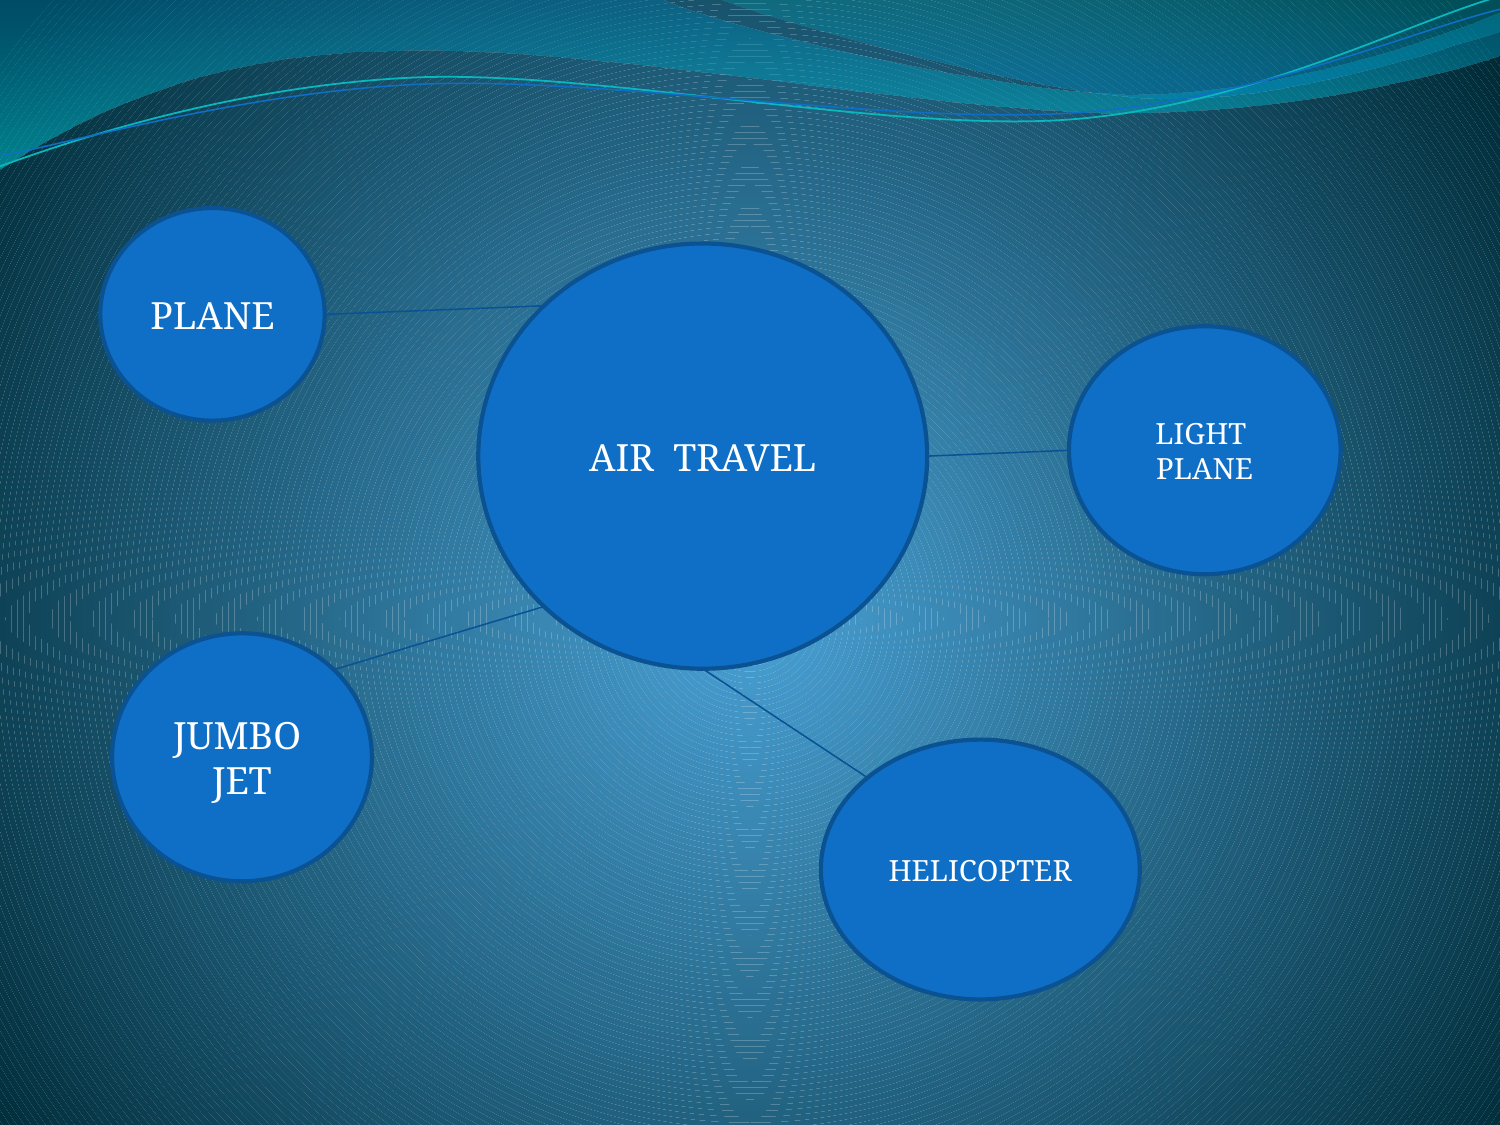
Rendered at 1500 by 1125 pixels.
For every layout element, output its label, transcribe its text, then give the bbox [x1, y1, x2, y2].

text_box PLANE [98, 205, 327, 423]
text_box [702, 668, 868, 778]
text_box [324, 305, 545, 315]
text_box JUMBO JET [109, 631, 375, 884]
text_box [926, 449, 1070, 457]
text_box AIR TRAVEL [476, 241, 930, 671]
text_box HELICOPTER [818, 737, 1142, 1002]
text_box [333, 606, 545, 670]
text_box LIGHT PLANE [1066, 324, 1343, 577]
